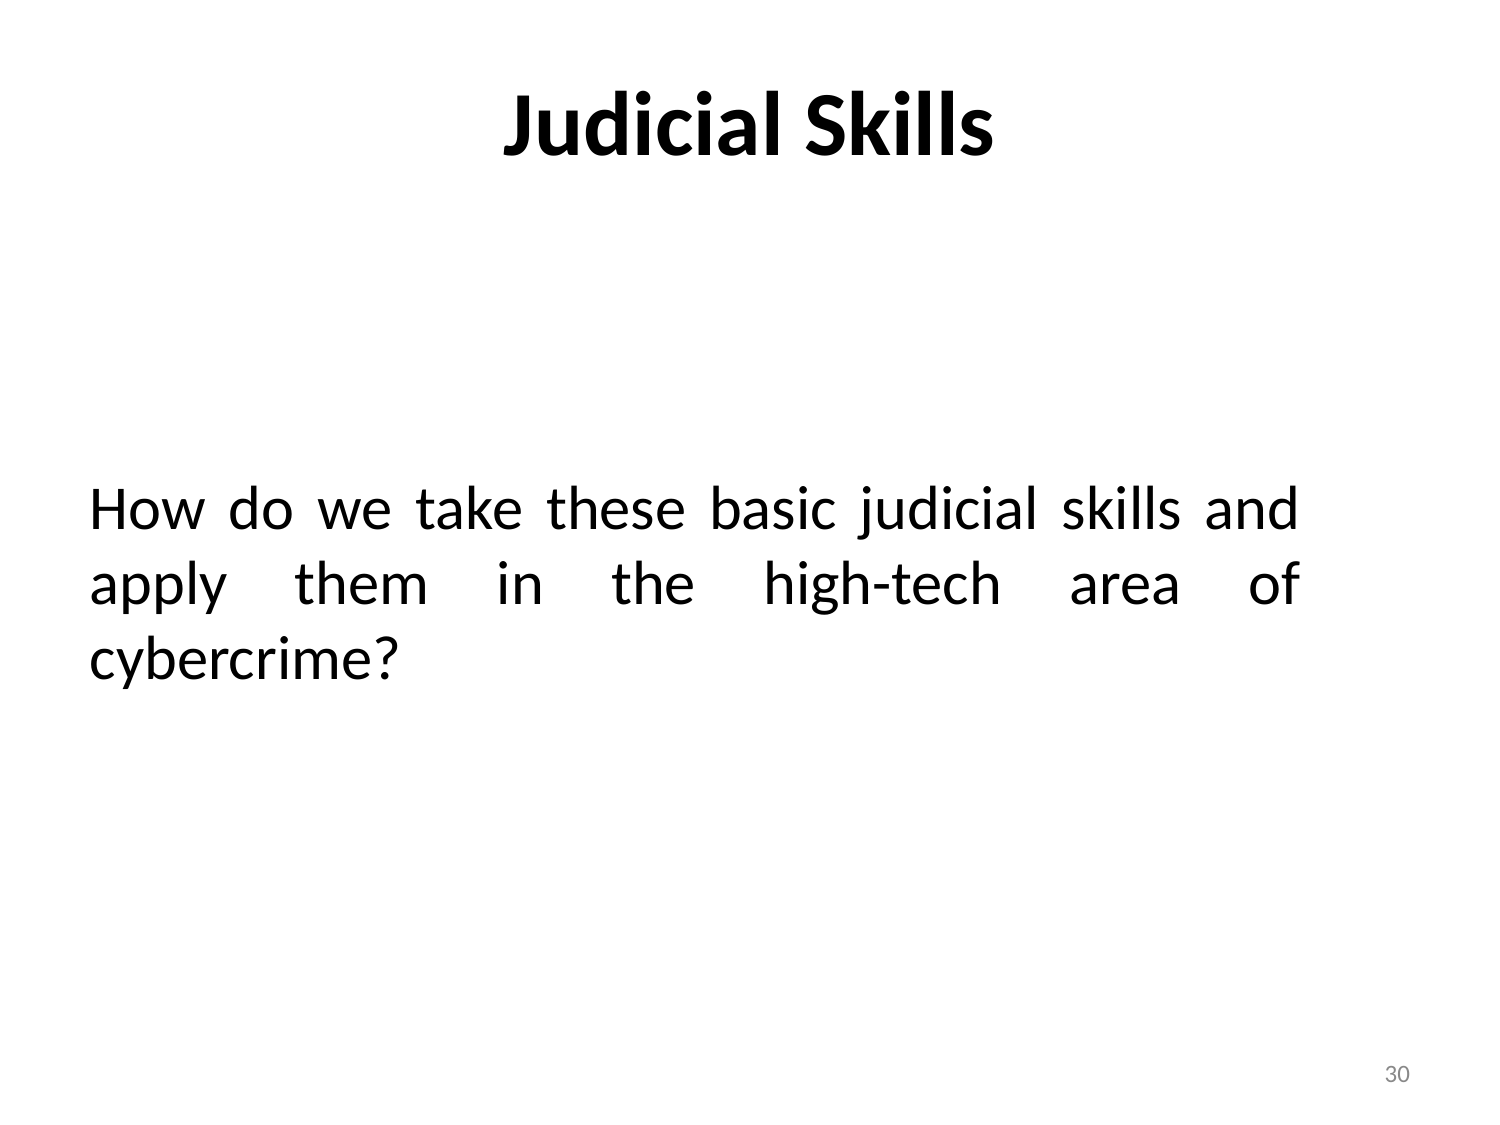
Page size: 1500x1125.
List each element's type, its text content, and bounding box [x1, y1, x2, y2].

slide_number 30 [1074, 1042, 1425, 1103]
text_box How do we take these basic judicial skills and apply them in the high-tech area of cybercrime? [74, 197, 1317, 1073]
title Judicial Skills [75, 24, 1425, 213]
